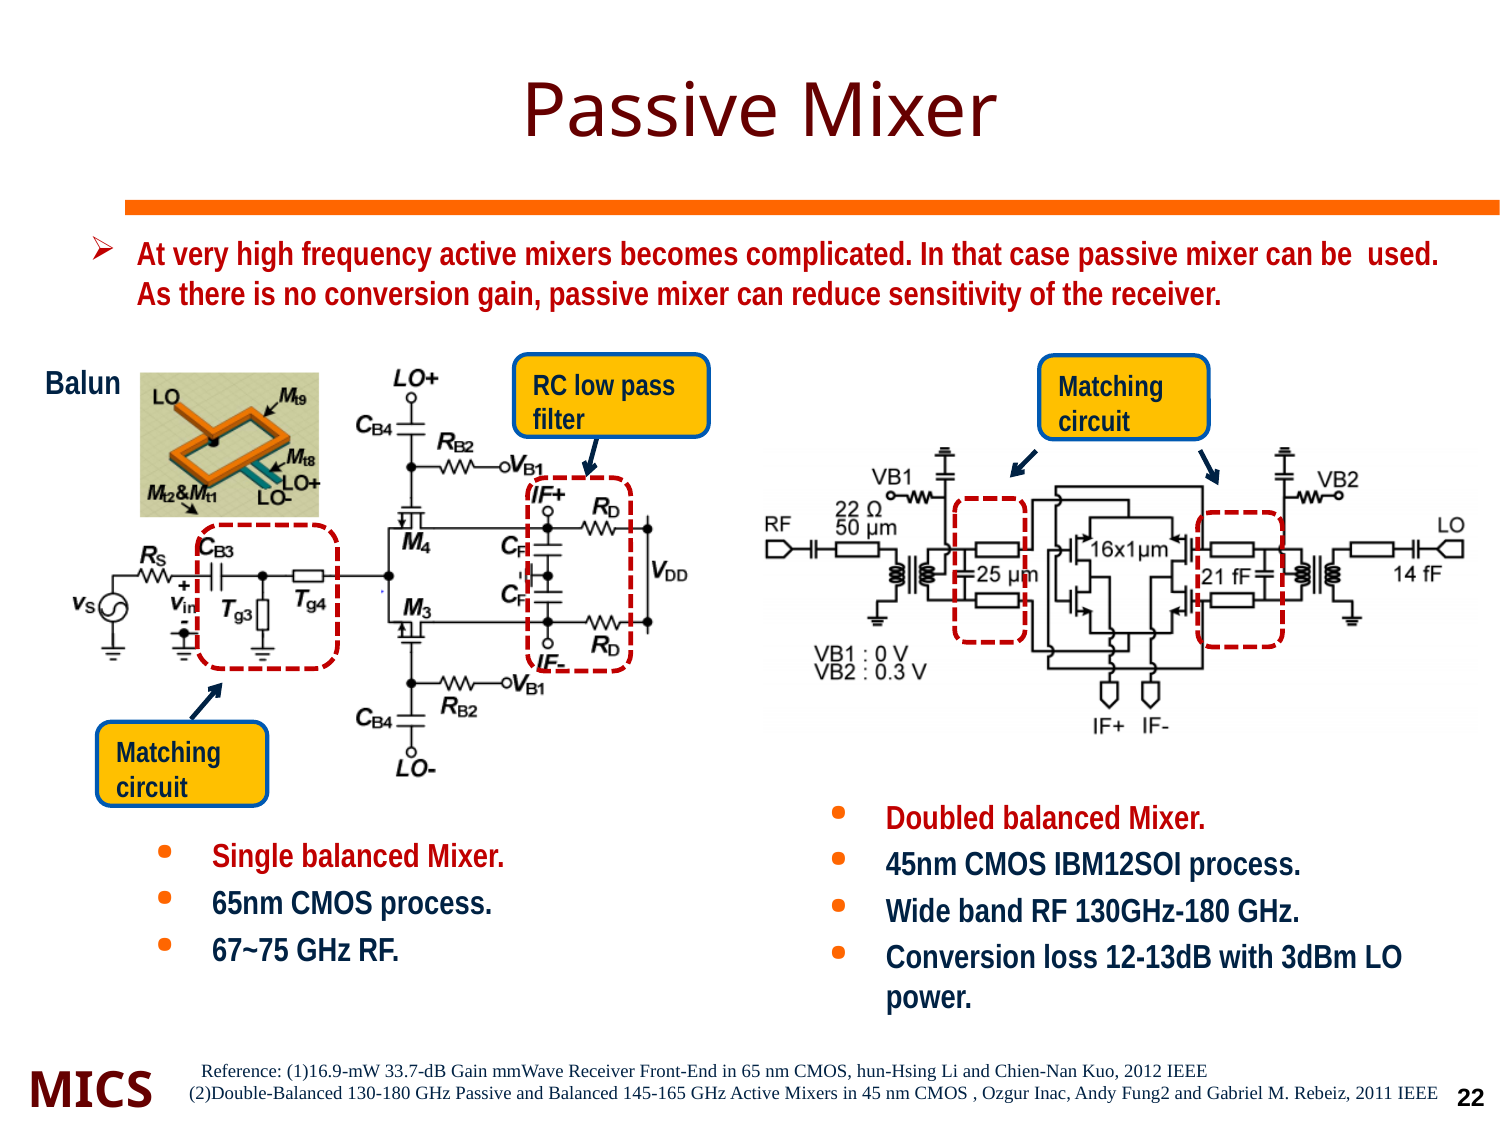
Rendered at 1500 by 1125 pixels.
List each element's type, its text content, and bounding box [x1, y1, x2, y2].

title Passive Mixer [112, 12, 1388, 201]
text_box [586, 438, 597, 478]
text_box (2)Double-Balanced 130-180 GHz Passive and Balanced 145-165 GHz Active Mixers in 45 nm CMOS , Ozgur Inac, Andy Fung2 and Gabriel M. Rebeiz, 2011 IEEE [174, 1072, 1454, 1111]
text_box Doubled balanced Mixer. 45nm CMOS IBM12SOI process. Wide band RF 130GHz-180 GHz. Conversion loss 12-13dB with 3dBm LO power. [814, 788, 1475, 1025]
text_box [1200, 452, 1219, 486]
text_box Matching circuit [1039, 355, 1209, 415]
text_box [1009, 452, 1035, 478]
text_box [192, 682, 223, 718]
text_box Matching circuit [98, 797, 267, 806]
picture [754, 416, 1498, 743]
picture [37, 349, 719, 789]
text_box Single balanced Mixer. 65nm CMOS process. 67~75 GHz RF. [140, 827, 631, 1025]
text_box Reference: (1)16.9-mW 33.7-dB Gain mmWave Receiver Front-End in 65 nm CMOS, hun-Hsing Li and Chien-Nan Kuo, 2012 IEEE [186, 1051, 1223, 1072]
text_box At very high frequency active mixers becomes complicated. In that case passive mixer can be used. As there is no conversion gain, passive mixer can reduce sensitivity of the receiver. [75, 224, 1463, 320]
slide_number 22 [1425, 1067, 1500, 1125]
